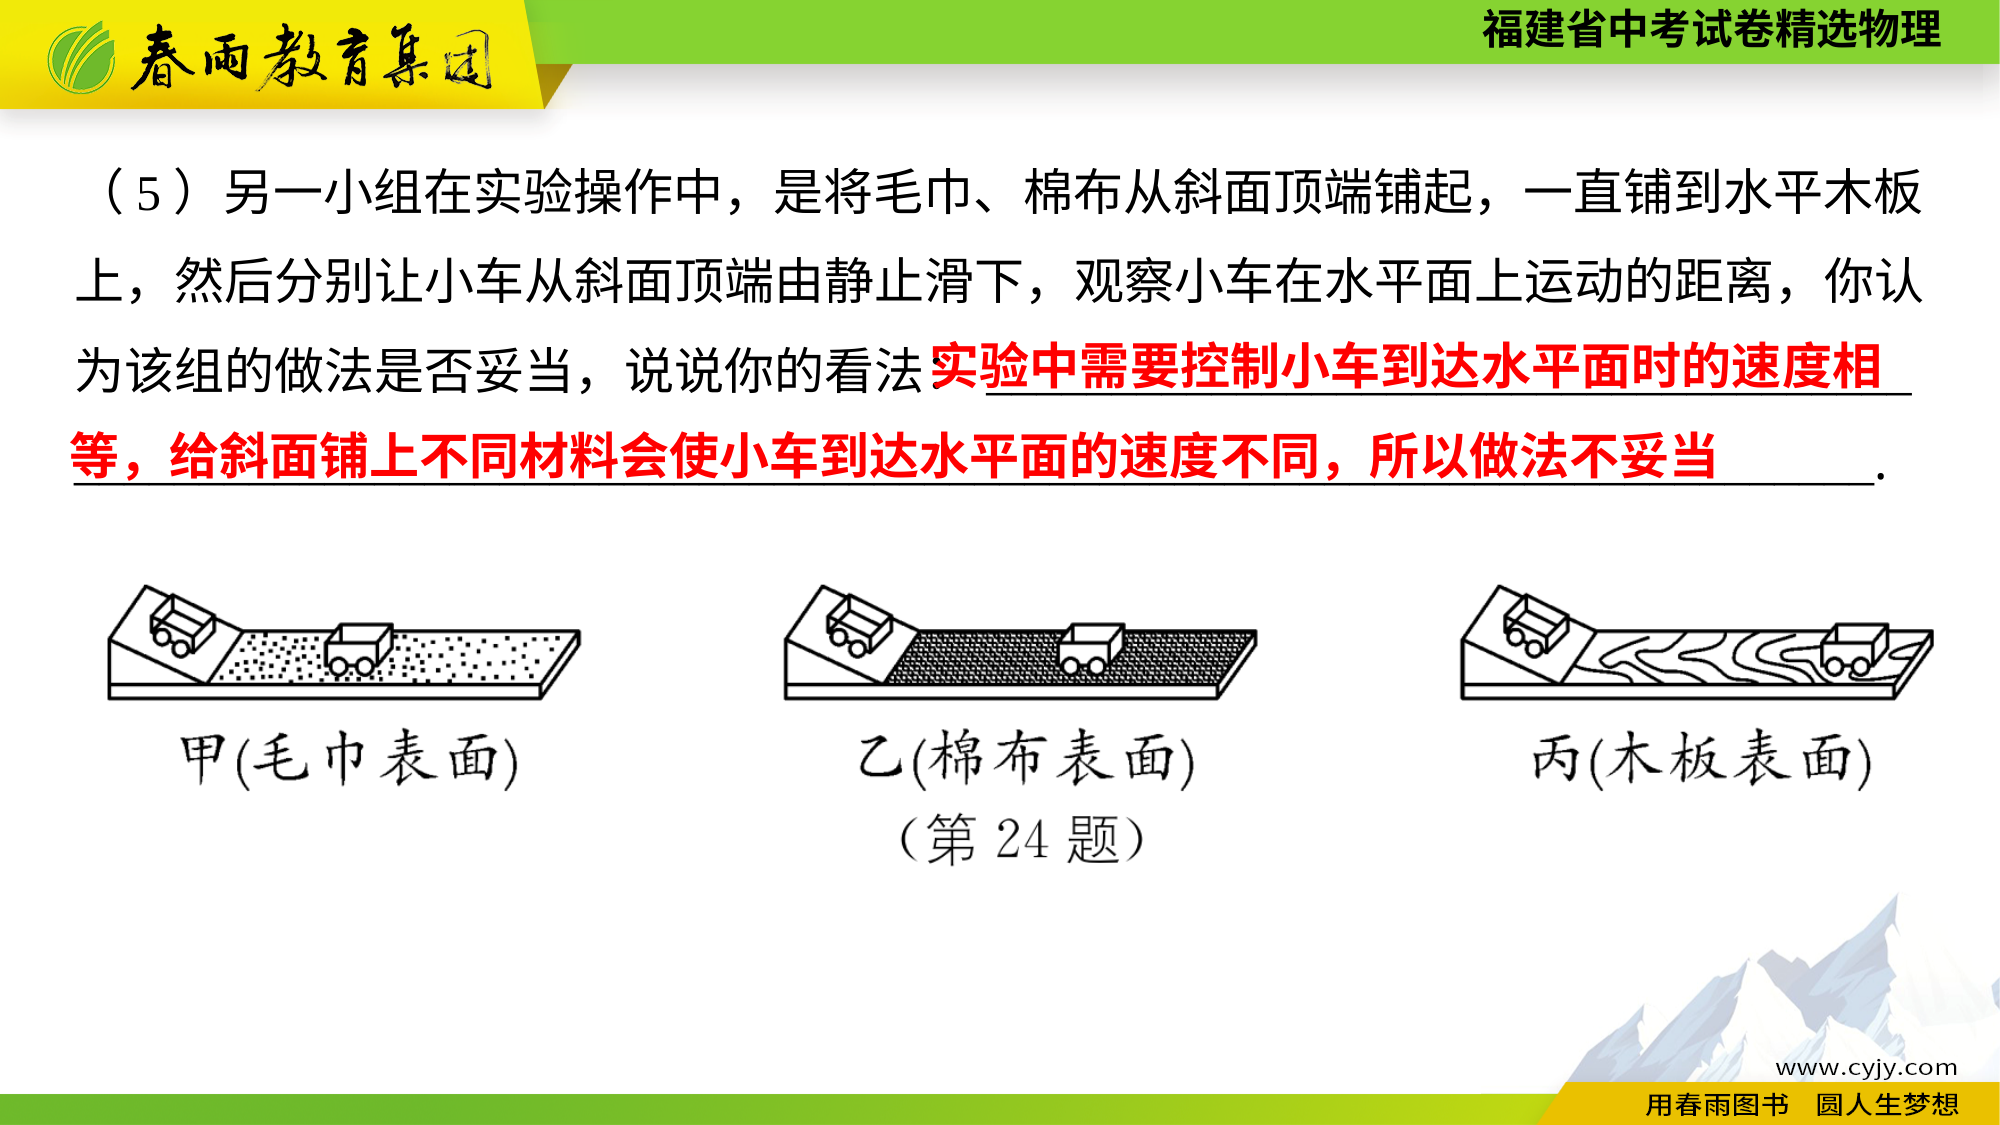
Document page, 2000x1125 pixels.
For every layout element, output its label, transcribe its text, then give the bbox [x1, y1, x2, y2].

text_box 实验中需要控制小车到达水平面时的速度相等，给斜面铺上不同材料会使小车到达水平面的速度不同，所以做法不妥当 [54, 296, 1898, 492]
picture [0, 0, 2000, 1125]
list （5）另一小组在实验操作中，是将毛巾、棉布从斜面顶端铺起，一直铺到水平木板上，然后分别让小车从斜面顶端由静止滑下，观察小车在水平面上运动的距离，你认为该组的做法是否妥当，说说你的看法：_____________________________________ ________________________________________________________________________. [59, 122, 1944, 502]
